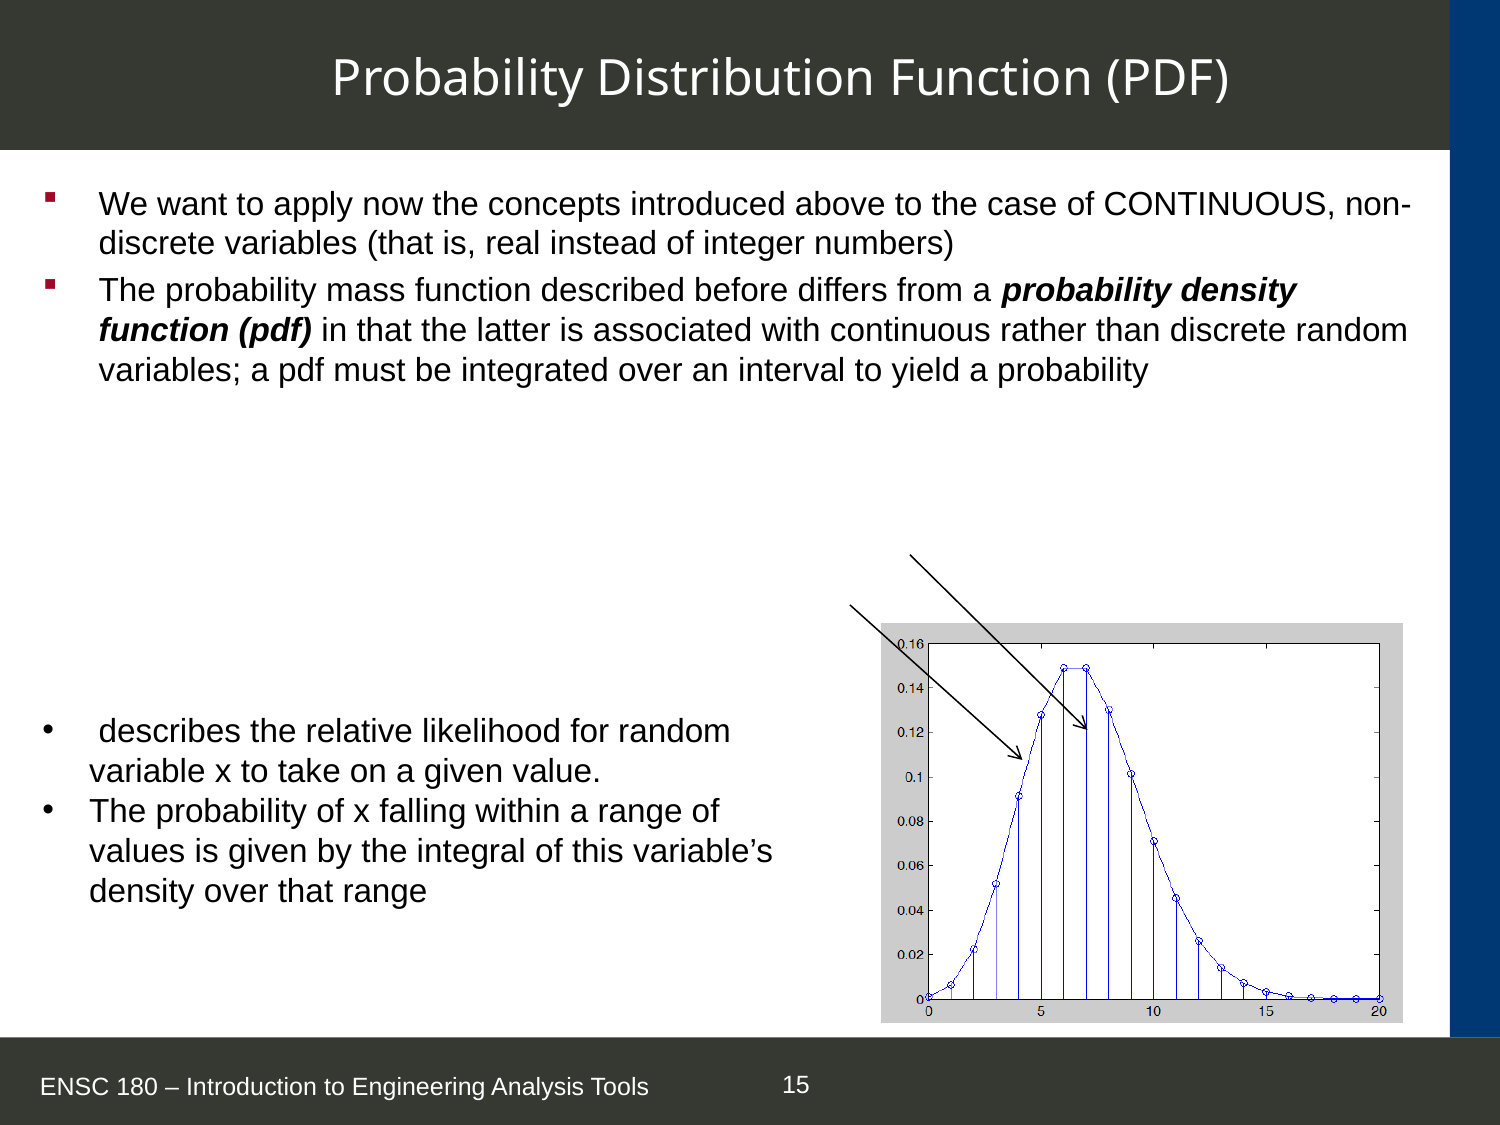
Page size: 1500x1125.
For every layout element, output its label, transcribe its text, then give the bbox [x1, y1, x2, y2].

list We want to apply now the concepts introduced above to the case of CONTINUOUS, non-discrete variables (that is, real instead of integer numbers) The probability mass function described before differs from a probability density function (pdf) in that the latter is associated with continuous rather than discrete random variables; a pdf must be integrated over an interval to yield a probability [27, 174, 1448, 487]
title Probability Distribution Function (PDF) [112, 37, 1450, 138]
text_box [909, 554, 1088, 731]
footer ENSC 180 – Introduction to Engineering Analysis Tools [24, 1062, 697, 1113]
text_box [849, 604, 1023, 761]
picture [881, 623, 1403, 1023]
